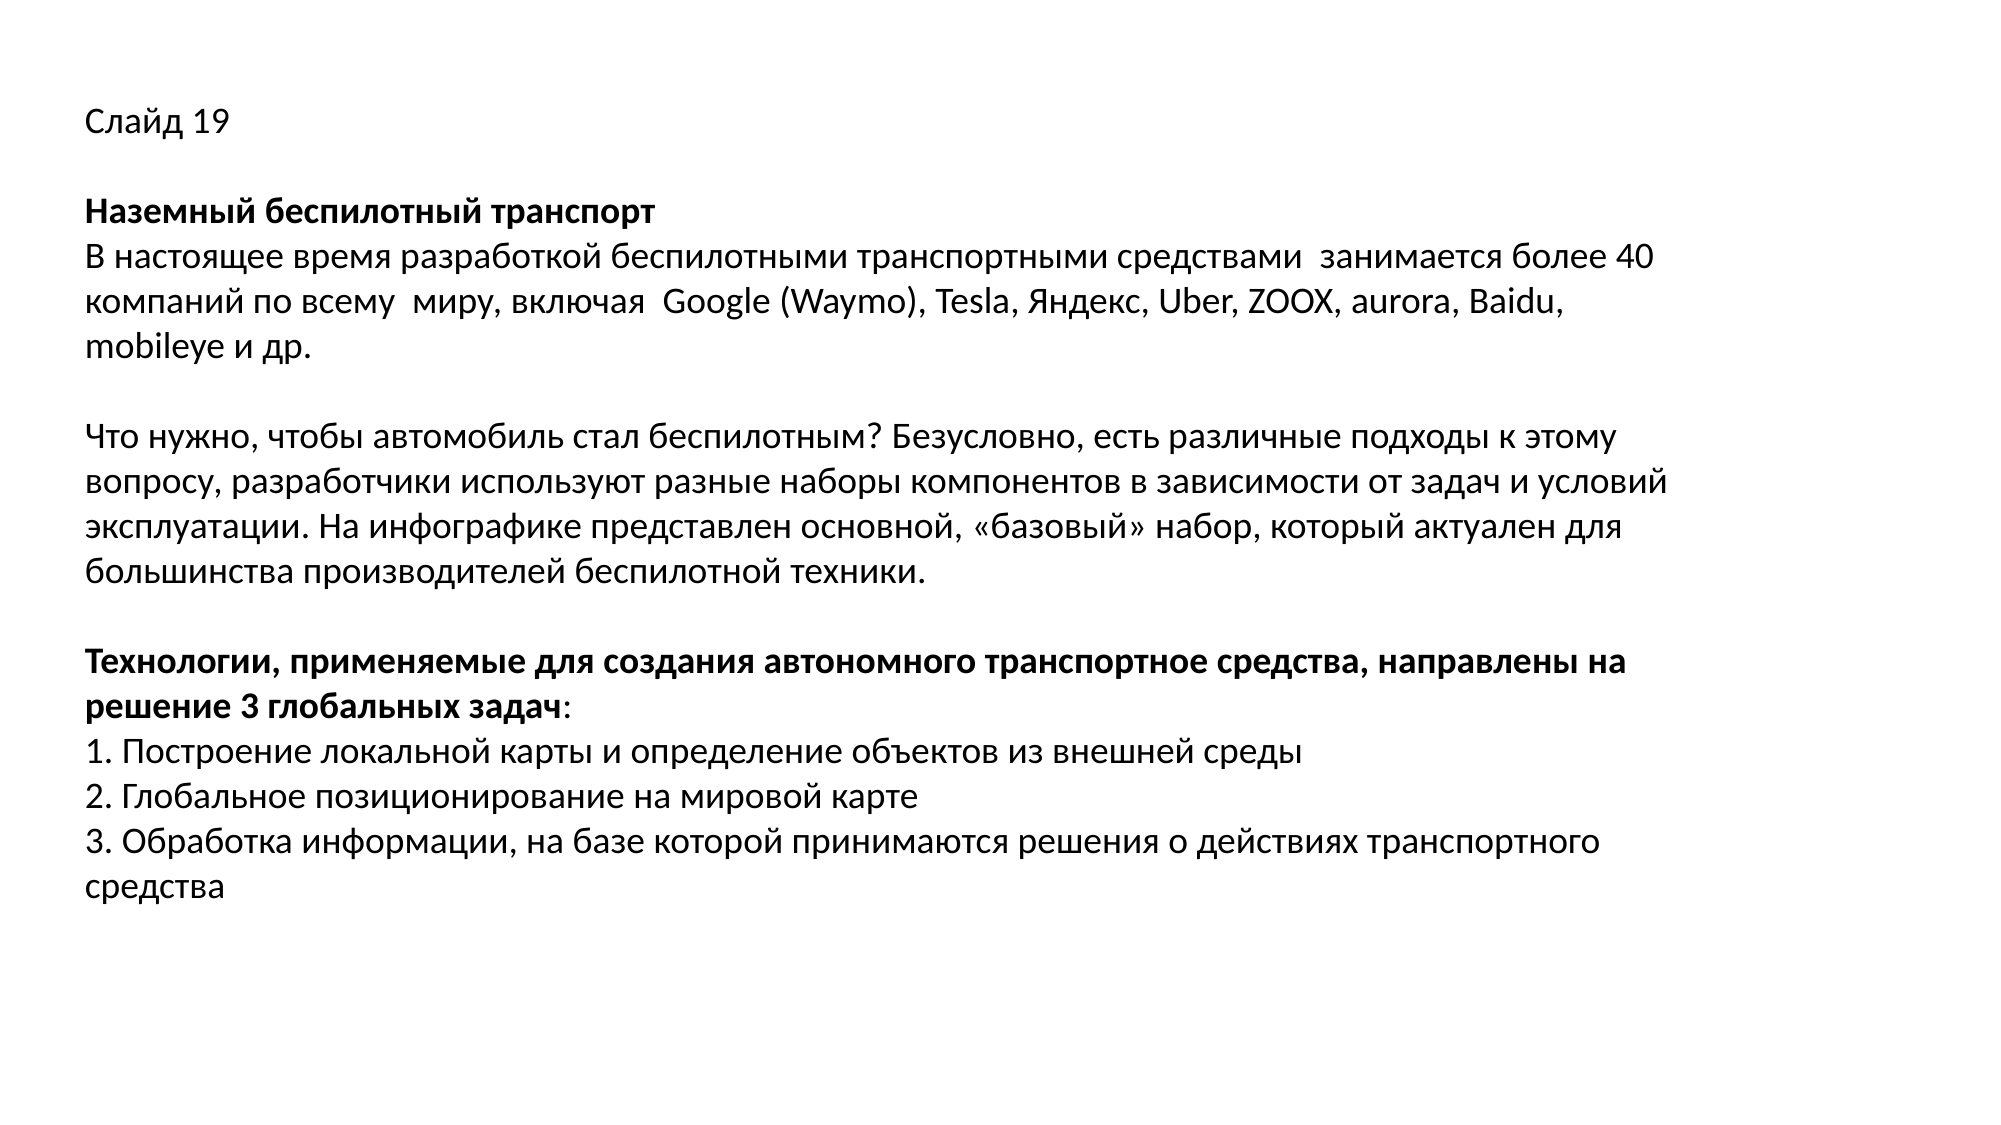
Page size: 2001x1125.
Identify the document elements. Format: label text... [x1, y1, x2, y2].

text_box Слайд 19 Наземный беспилотный транспорт В настоящее время разработкой беспилотными транспортными средствами занимается более 40 компаний по всему миру, включая Google (Waymo), Tesla, Яндекс, Uber, ZOOX, aurora, Baidu, mobileye и др. Что нужно, чтобы автомобиль стал беспилотным? Безусловно, есть различные подходы к этому вопросу, разработчики используют разные наборы компонентов в зависимости от задач и условий эксплуатации. На инфографике представлен основной, «базовый» набор, который актуален для большинства производителей беспилотной техники. Технологии, применяемые для создания автономного транспортное средства, направлены на решение 3 глобальных задач: 1. Построение локальной карты и определение объектов из внешней среды 2. Глобальное позиционирование на мировой карте 3. Обработка информации, на базе которой принимаются решения о действиях транспортного средства [70, 88, 1716, 1003]
